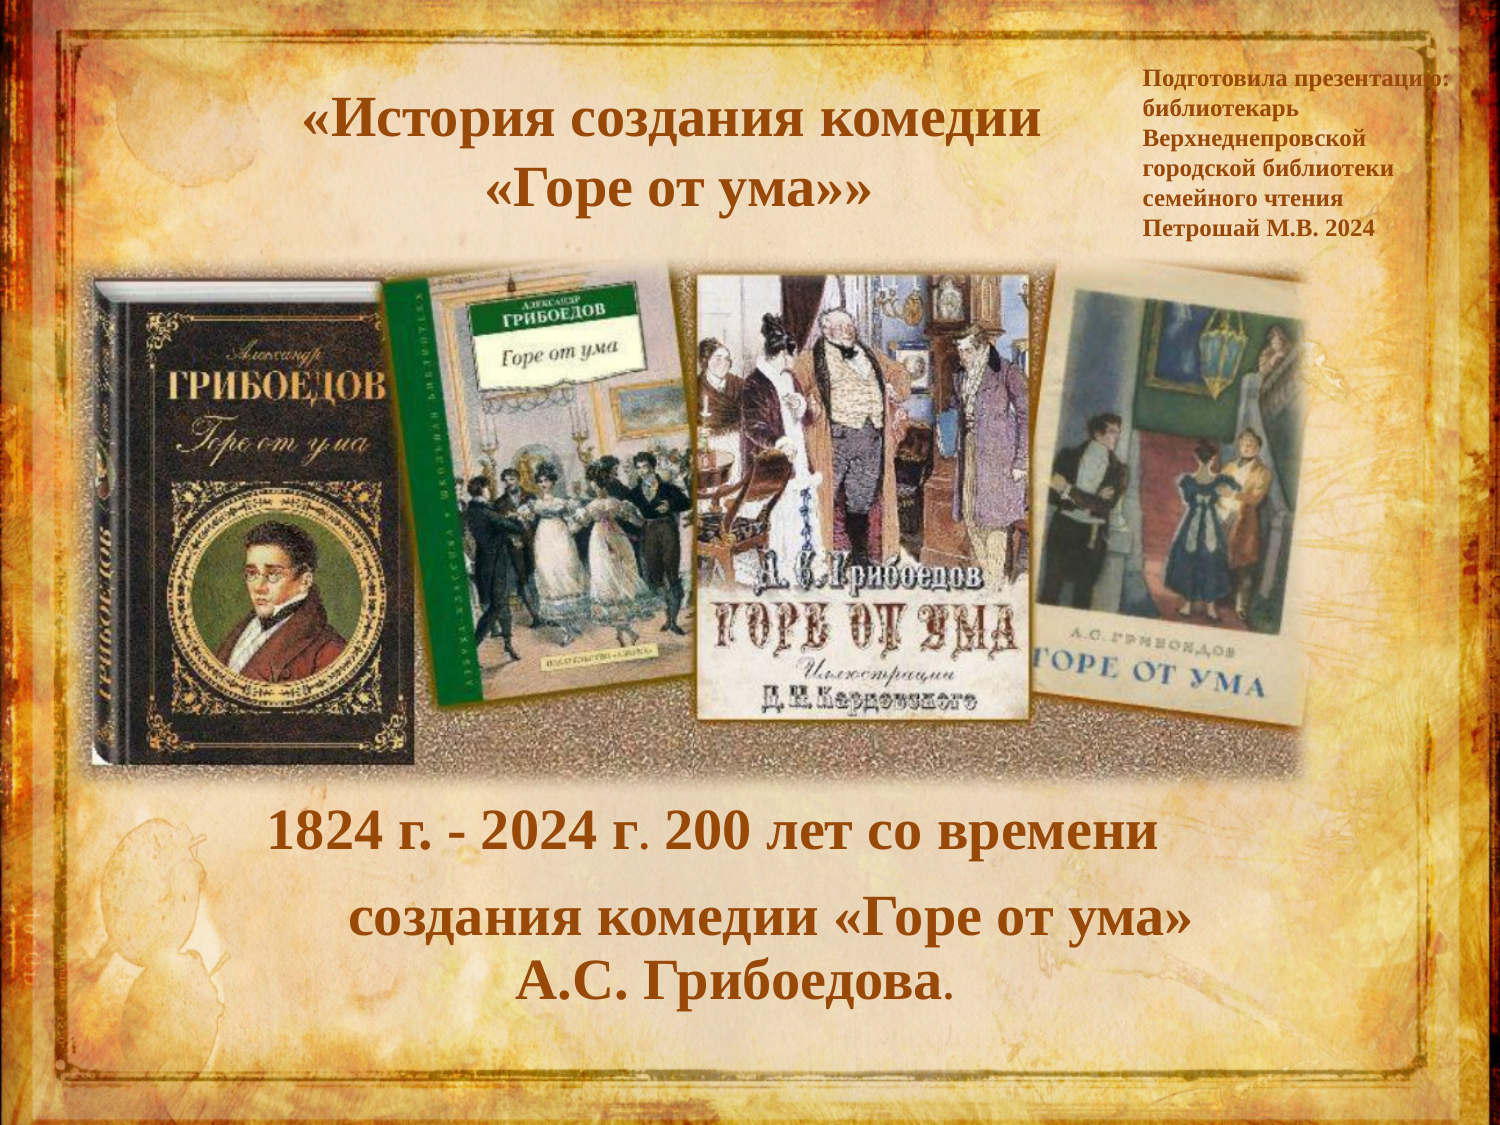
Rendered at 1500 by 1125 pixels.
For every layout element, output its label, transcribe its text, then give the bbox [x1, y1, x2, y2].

text_box Подготовила презентацию: библиотекарь Верхнеднепровской городской библиотеки семейного чтения Петрошай М.В. 2024 [1128, 54, 1500, 249]
picture [0, 0, 1500, 1125]
text_box «История создания комедии «Горе от ума»» [287, 70, 1072, 225]
table_header 1824 г. - 2024 г. 200 лет со времени создания комедии «Горе от ума» А.С. Грибоедова. [242, 802, 1242, 1028]
